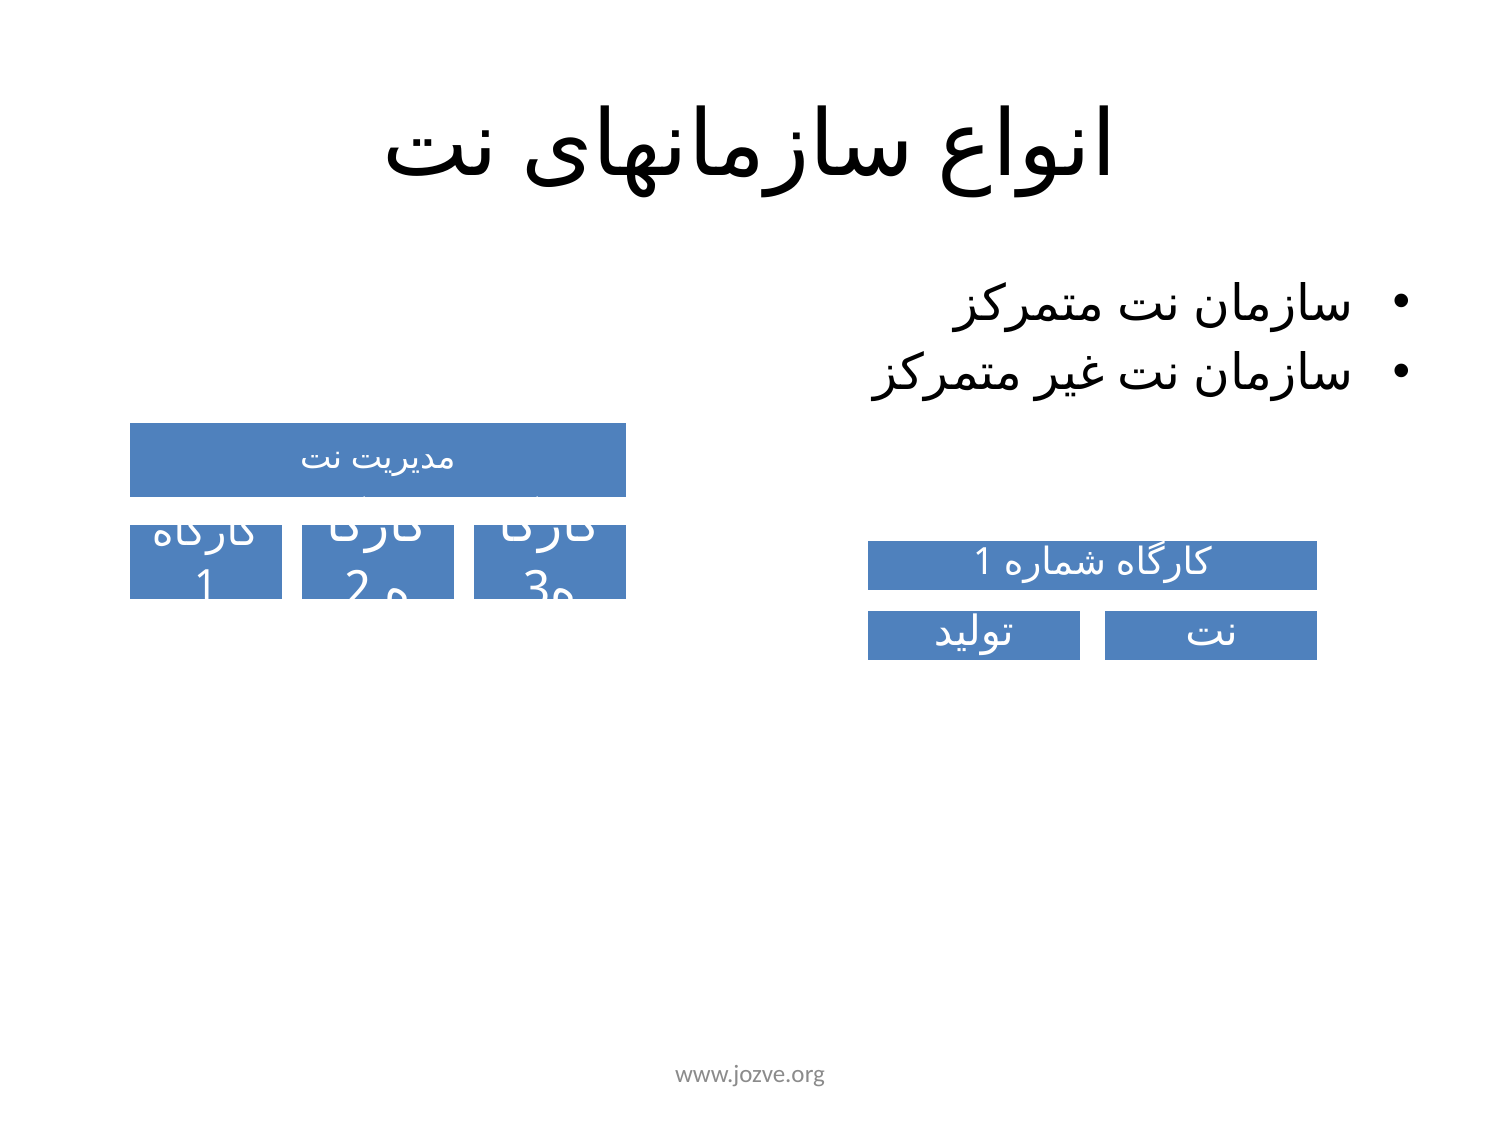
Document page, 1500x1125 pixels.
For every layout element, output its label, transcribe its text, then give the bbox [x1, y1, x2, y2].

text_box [808, 538, 1377, 873]
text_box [64, 420, 692, 908]
title انواع سازمانهای نت [75, 45, 1425, 233]
list سازمان نت متمرکز سازمان نت غیر متمرکز [75, 262, 1425, 1005]
footer www.jozve.org [512, 1042, 988, 1103]
